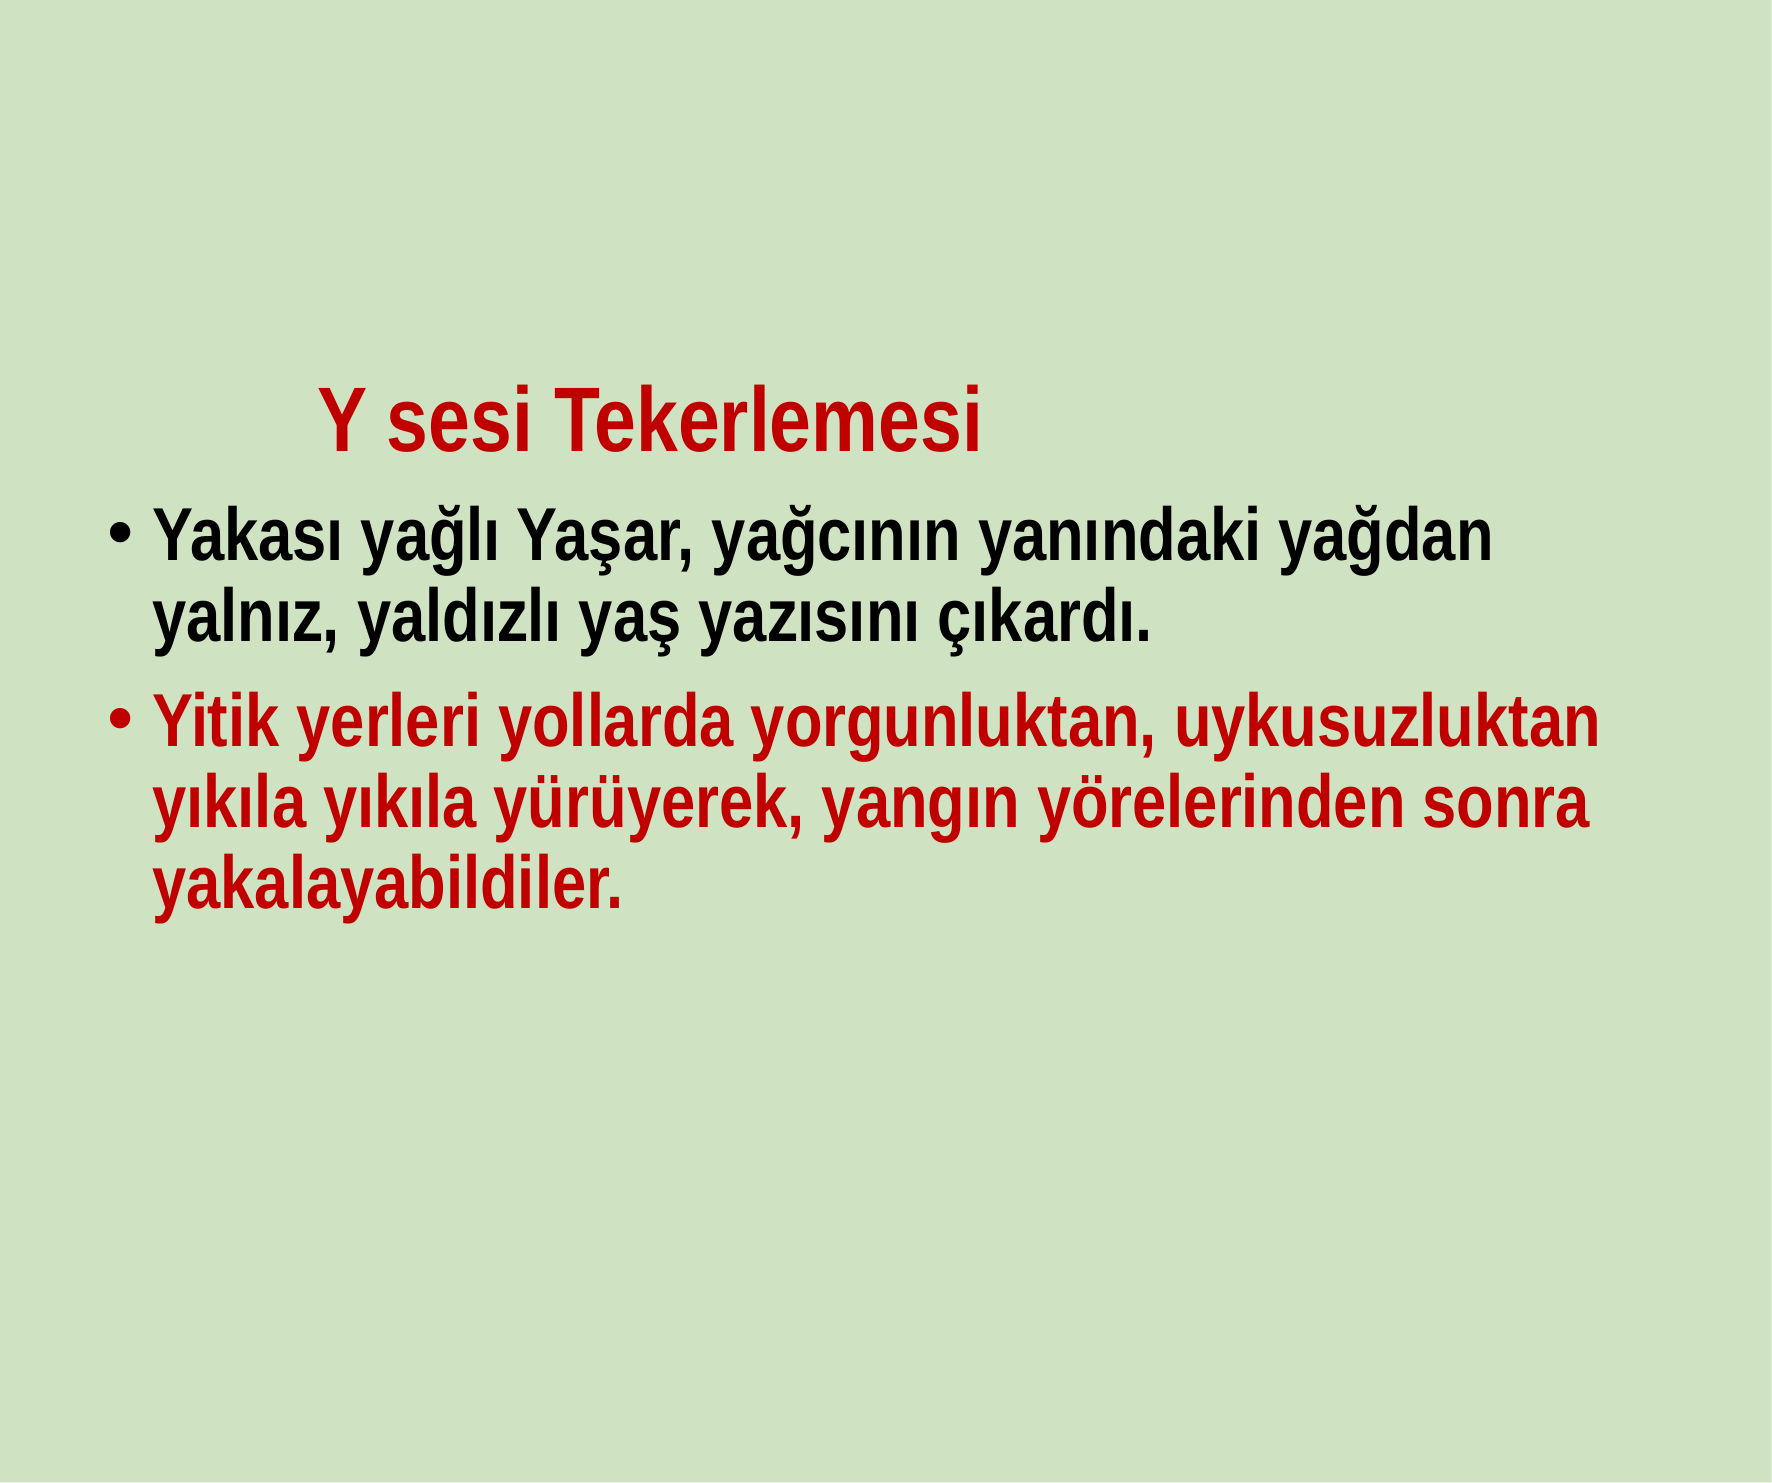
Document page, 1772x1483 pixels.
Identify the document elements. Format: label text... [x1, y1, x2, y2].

list Y sesi Tekerlemesi Yakası yağlı Yaşar, yağcının yanındaki yağdan yalnız, yaldızlı yaş yazısını çıkardı. Yitik yerleri yollarda yorgunluktan, uykusuzluktan yıkıla yıkıla yürüyerek, yangın yörelerinden sonra yakalayabildiler. [93, 364, 1697, 1035]
